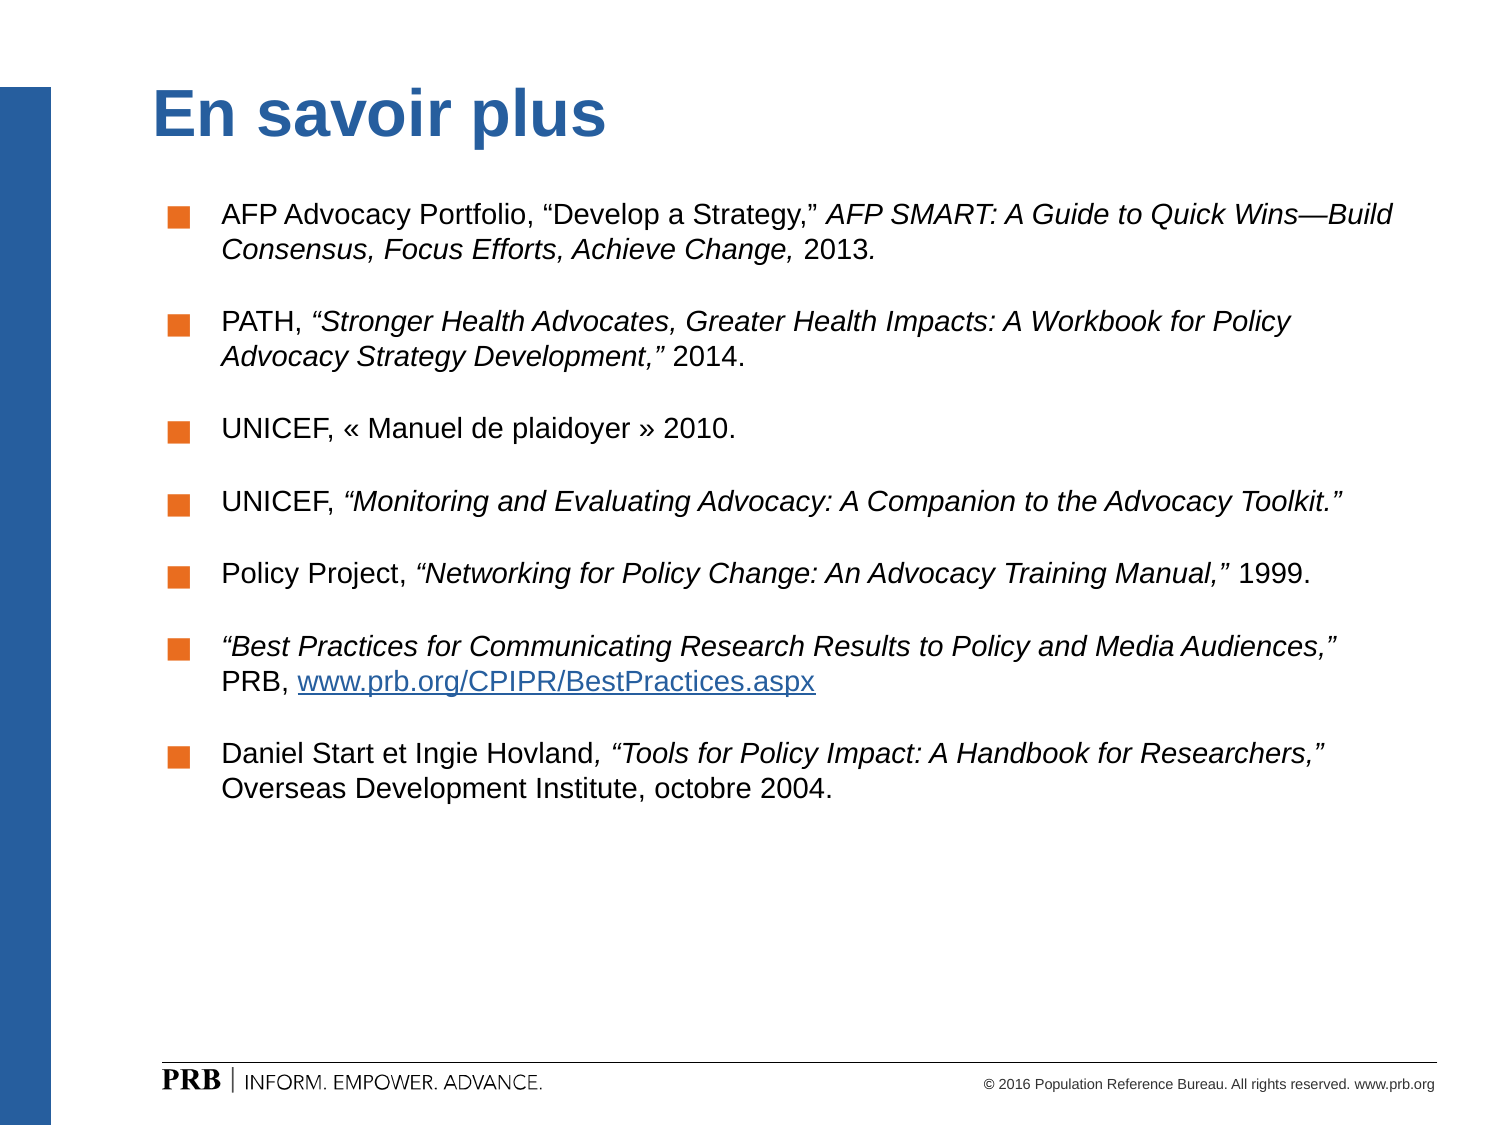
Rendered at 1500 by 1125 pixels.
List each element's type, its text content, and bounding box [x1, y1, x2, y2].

title En savoir plus [137, 62, 1407, 159]
list AFP Advocacy Portfolio, “Develop a Strategy,” AFP SMART: A Guide to Quick Wins—Build Consensus, Focus Efforts, Achieve Change, 2013. PATH, “Stronger Health Advocates, Greater Health Impacts: A Workbook for Policy Advocacy Strategy Development,” 2014. UNICEF, « Manuel de plaidoyer » 2010. UNICEF, “Monitoring and Evaluating Advocacy: A Companion to the Advocacy Toolkit.” Policy Project, “Networking for Policy Change: An Advocacy Training Manual,” 1999. “Best Practices for Communicating Research Results to Policy and Media Audiences,” PRB, www.prb.org/CPIPR/BestPractices.aspx Daniel Start et Ingie Hovland, “Tools for Policy Impact: A Handbook for Researchers,” Overseas Development Institute, octobre 2004. [150, 187, 1418, 1125]
